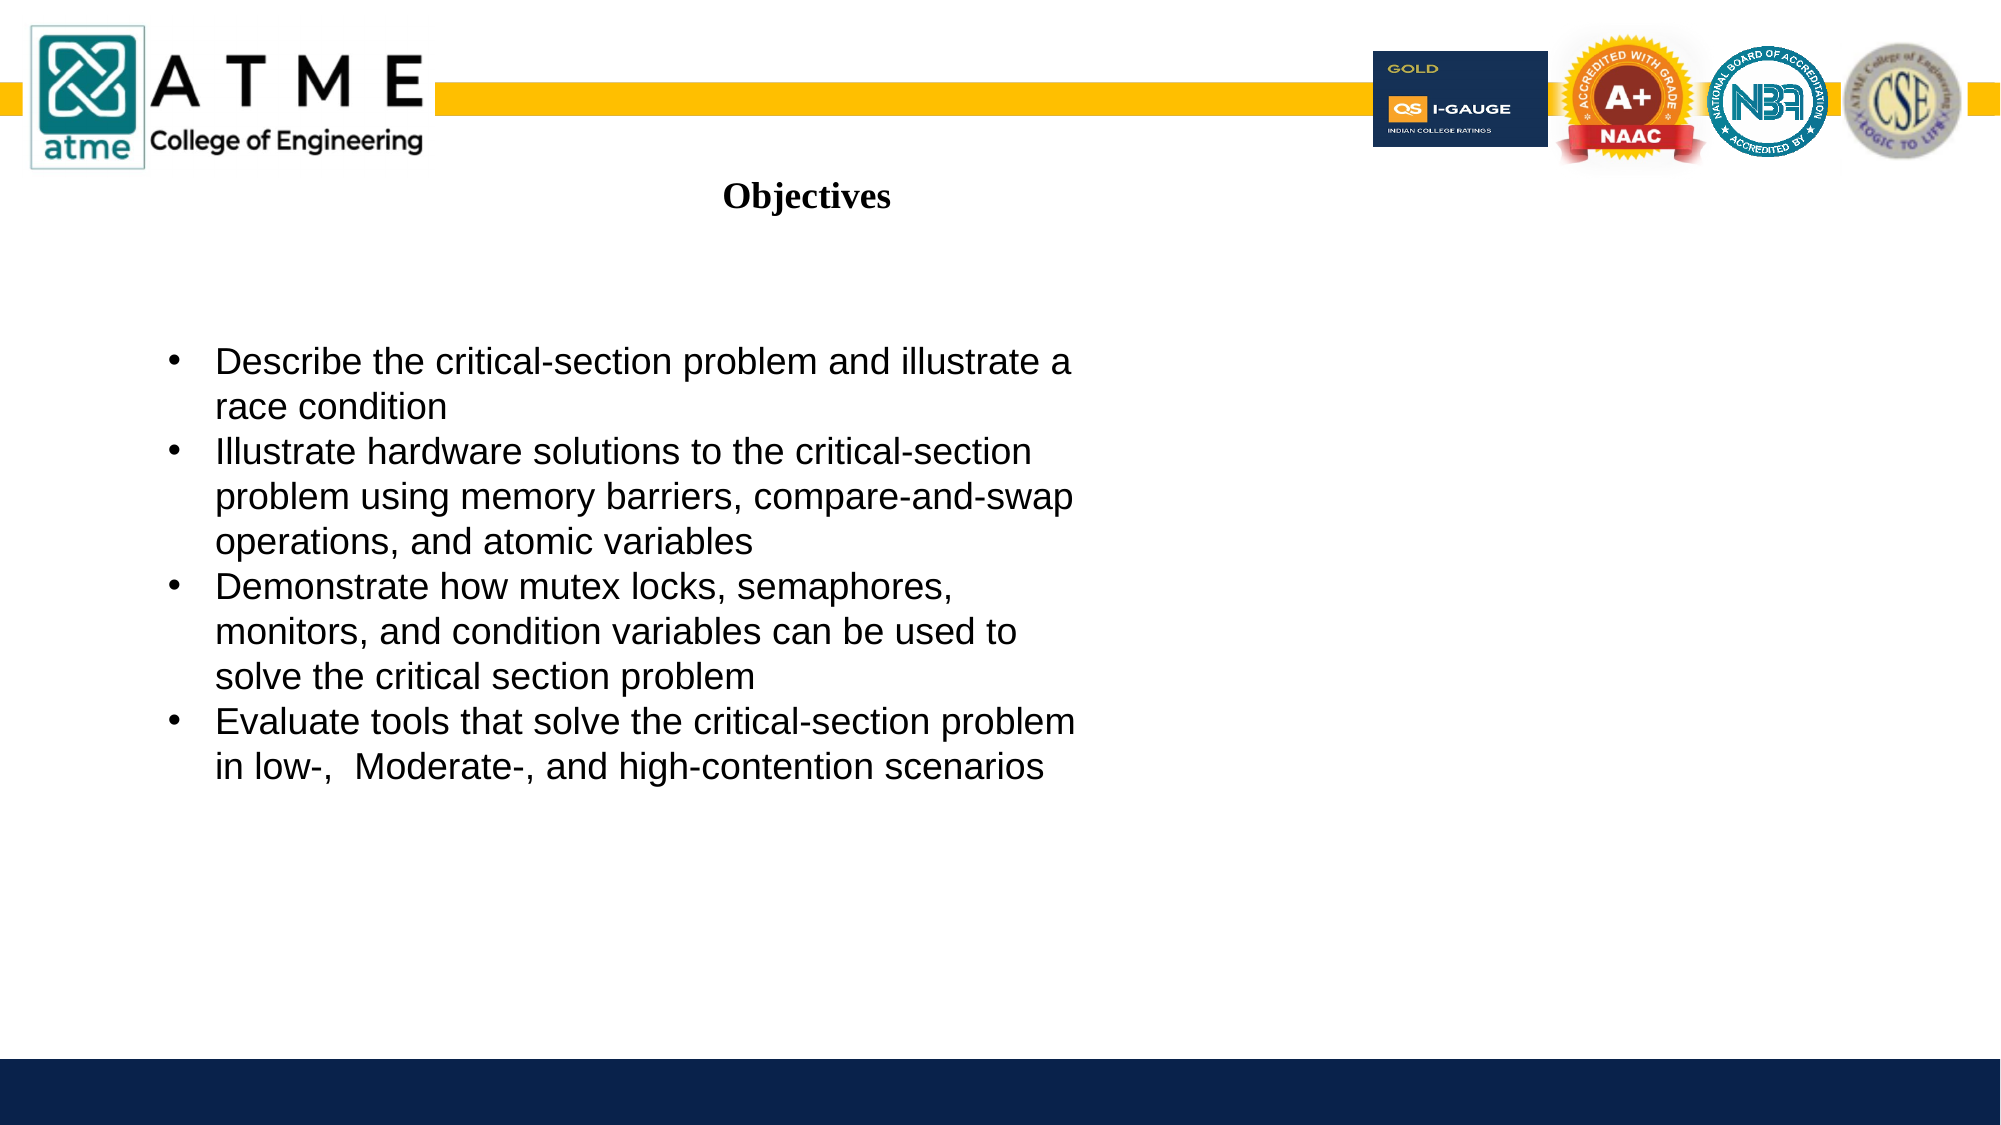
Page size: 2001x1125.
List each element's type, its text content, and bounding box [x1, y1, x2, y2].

picture [0, 1059, 2001, 1125]
list Describe the critical-section problem and illustrate a race condition Illustrate hardware solutions to the critical-section problem using memory barriers, compare-and-swap operations, and atomic variables Demonstrate how mutex locks, semaphores, monitors, and condition variables can be used to solve the critical section problem Evaluate tools that solve the critical-section problem in low-, Moderate-, and high-contention scenarios [153, 329, 1122, 1023]
picture [1373, 20, 1828, 180]
picture [1840, 26, 1968, 176]
picture [22, 15, 435, 178]
title Objectives [131, 163, 1482, 258]
